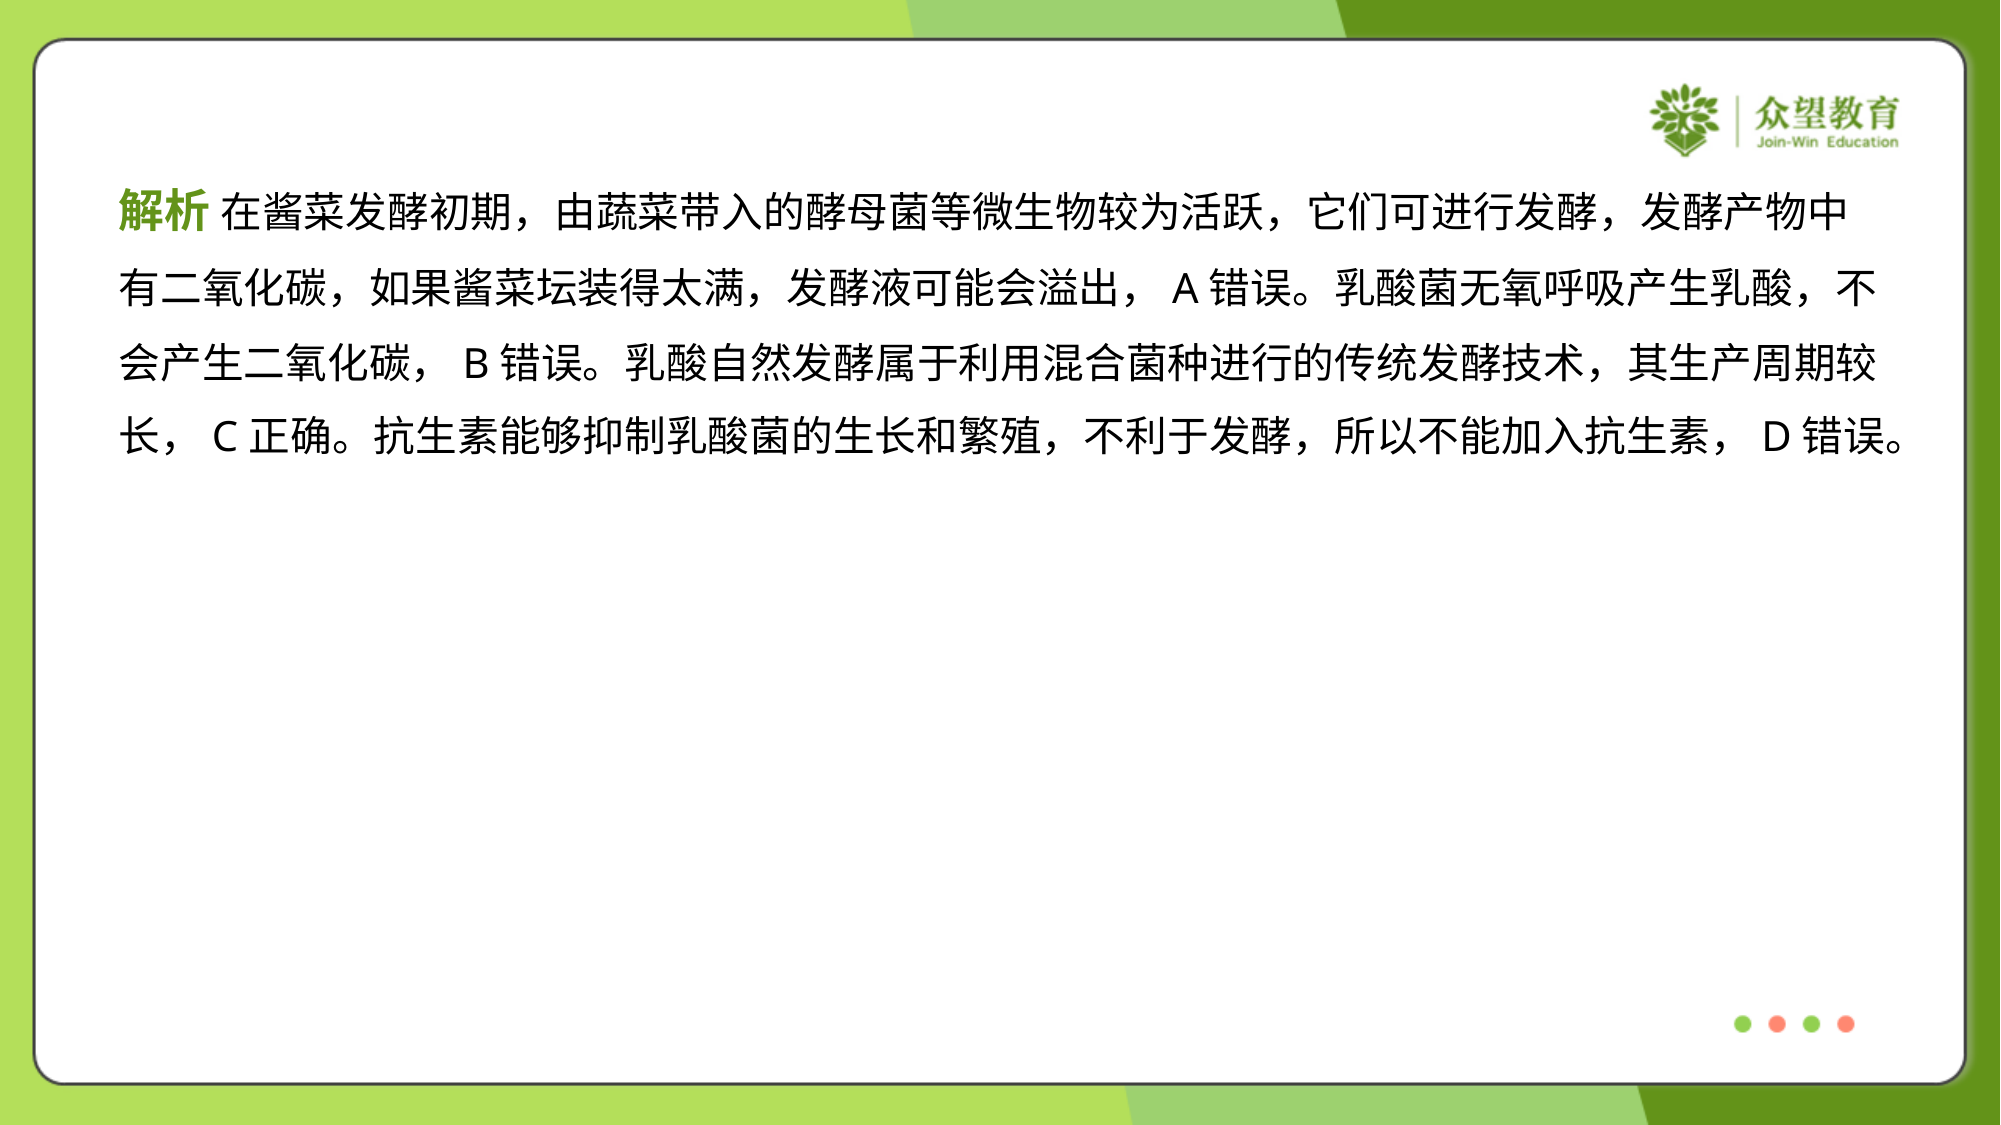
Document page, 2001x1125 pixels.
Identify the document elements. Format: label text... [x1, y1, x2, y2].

picture [0, 0, 2000, 1125]
text_box 解析 在酱菜发酵初期，由蔬菜带入的酵母菌等微生物较为活跃，它们可进行发酵，发酵产物中 有二氧化碳，如果酱菜坛装得太满，发酵液可能会溢出，A错误。乳酸菌无氧呼吸产生乳酸，不 会产生二氧化碳，B错误。乳酸自然发酵属于利用混合菌种进行的传统发酵技术，其生产周期较 长，C正确。抗生素能够抑制乳酸菌的生长和繁殖，不利于发酵，所以不能加入抗生素，D错误。 [118, 159, 1883, 452]
